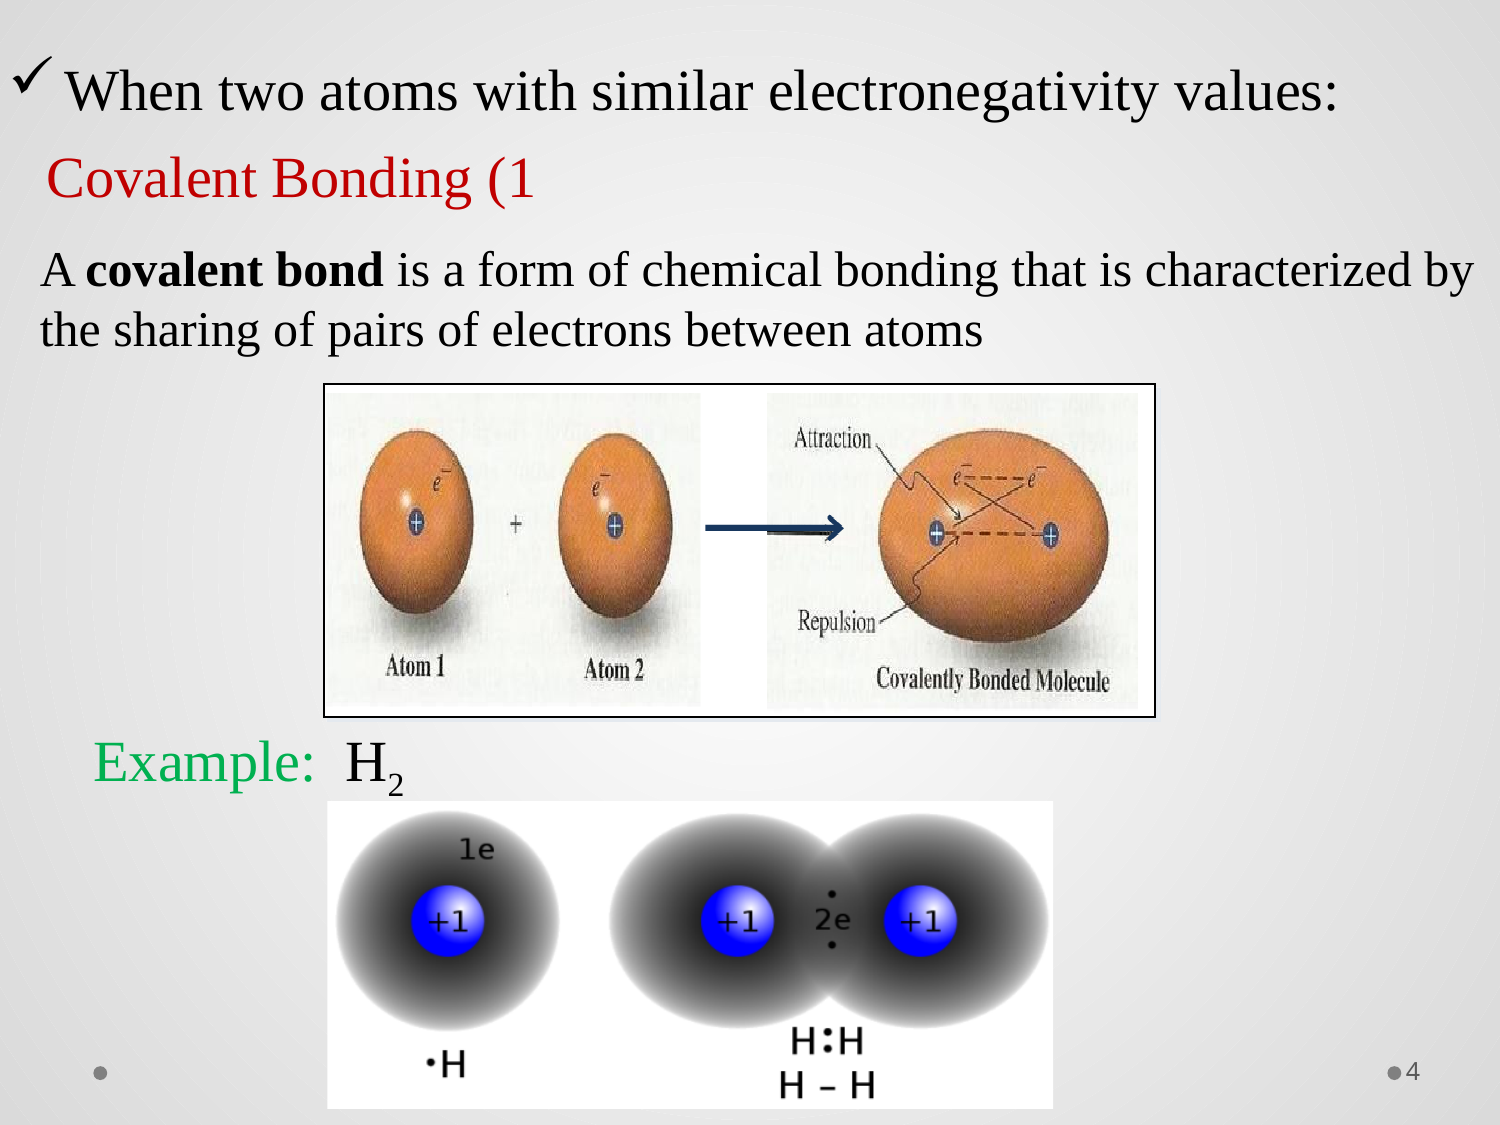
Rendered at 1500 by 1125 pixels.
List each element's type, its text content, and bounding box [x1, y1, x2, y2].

text_box Example: H2 [78, 715, 420, 811]
text_box When two atoms with similar electronegativity values: [0, 0, 1371, 130]
slide_number 4 [1401, 1042, 1494, 1103]
picture [324, 384, 1155, 716]
text_box A covalent bond is a form of chemical bonding that is characterized by the sharing of pairs of electrons between atoms [24, 229, 1500, 365]
picture [326, 801, 1054, 1109]
text_box 1) Covalent Bonding [31, 131, 551, 217]
